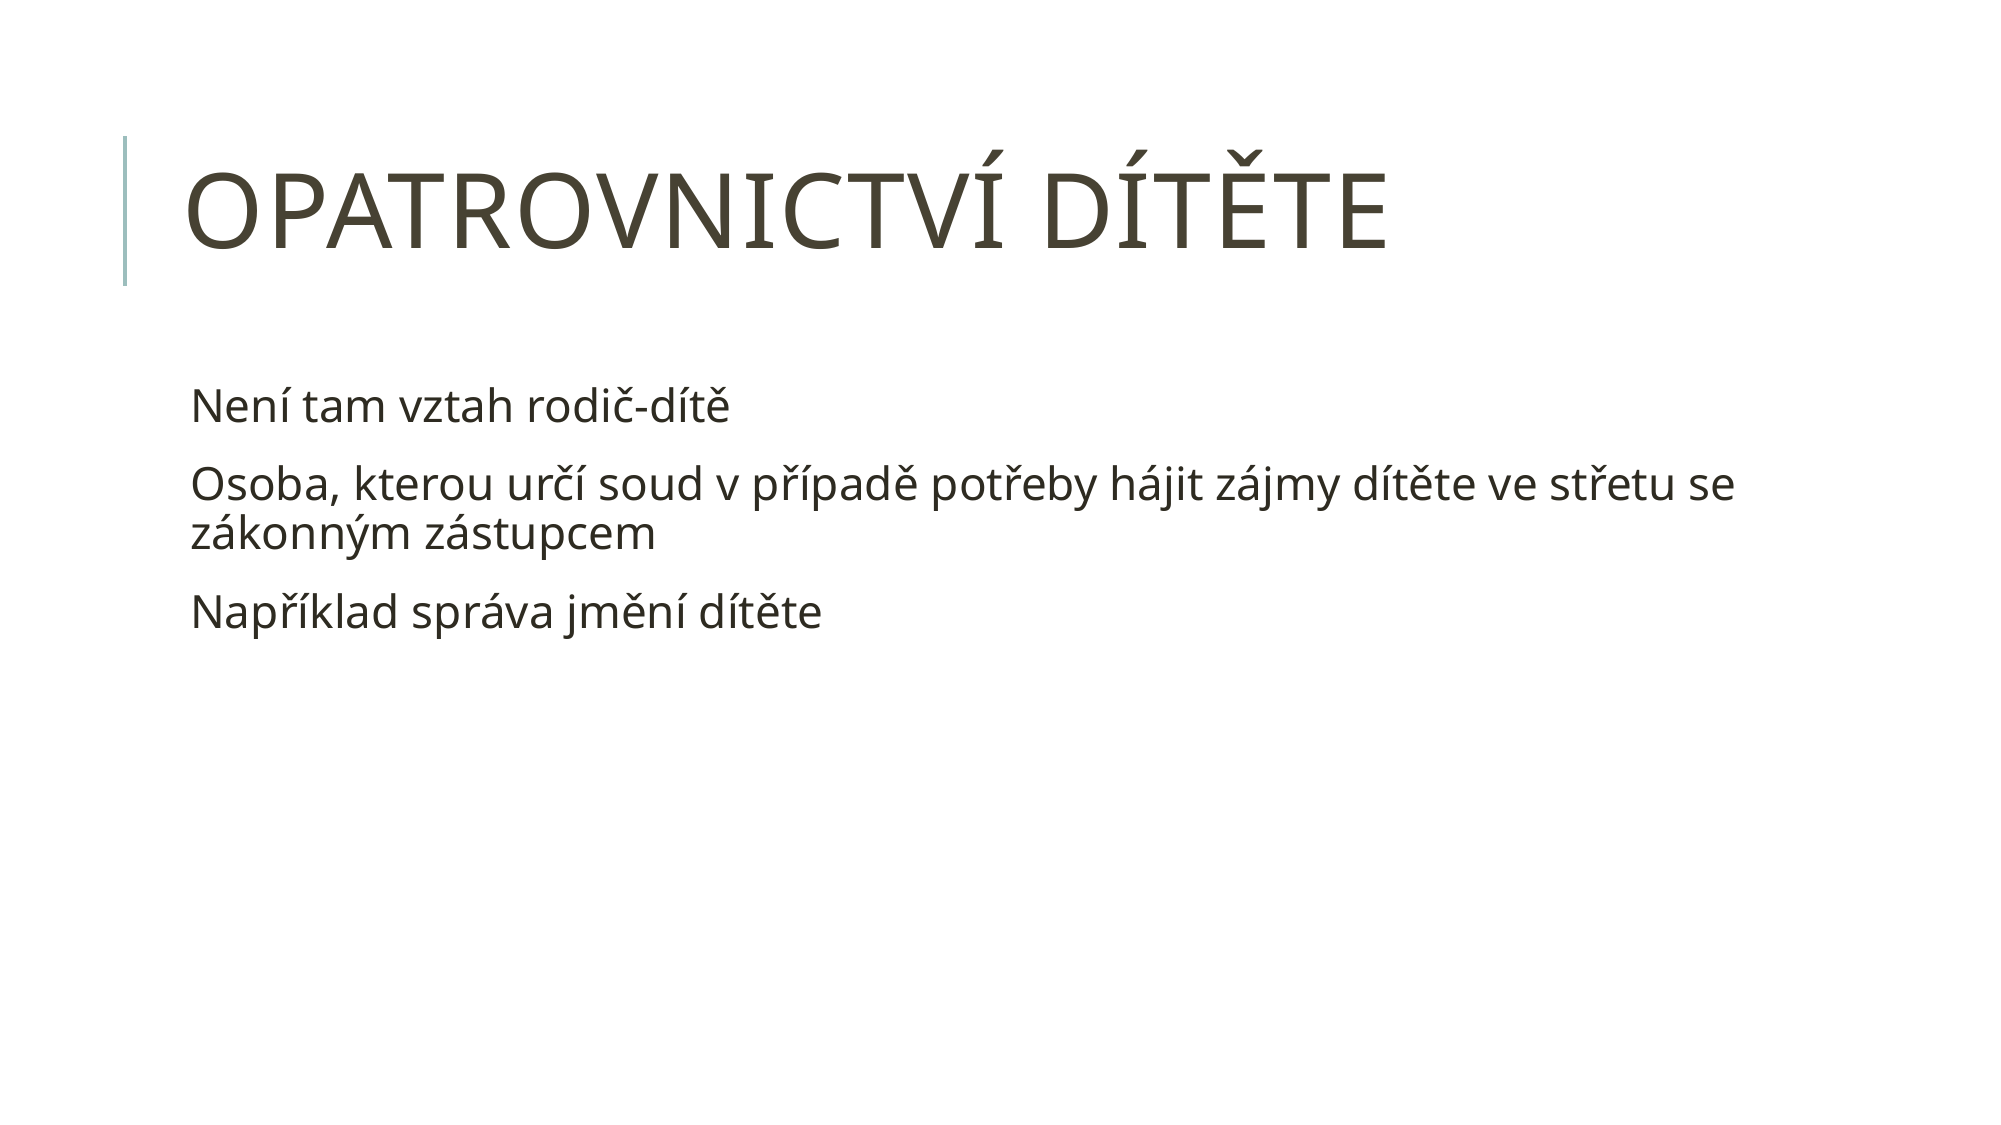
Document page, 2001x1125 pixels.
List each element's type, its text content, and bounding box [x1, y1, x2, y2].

list Není tam vztah rodič-dítě Osoba, kterou určí soud v případě potřeby hájit zájmy dítěte ve střetu se zákonným zástupcem Například správa jmění dítěte [168, 375, 1763, 1035]
title Opatrovnictví dítěte [168, 96, 1763, 342]
